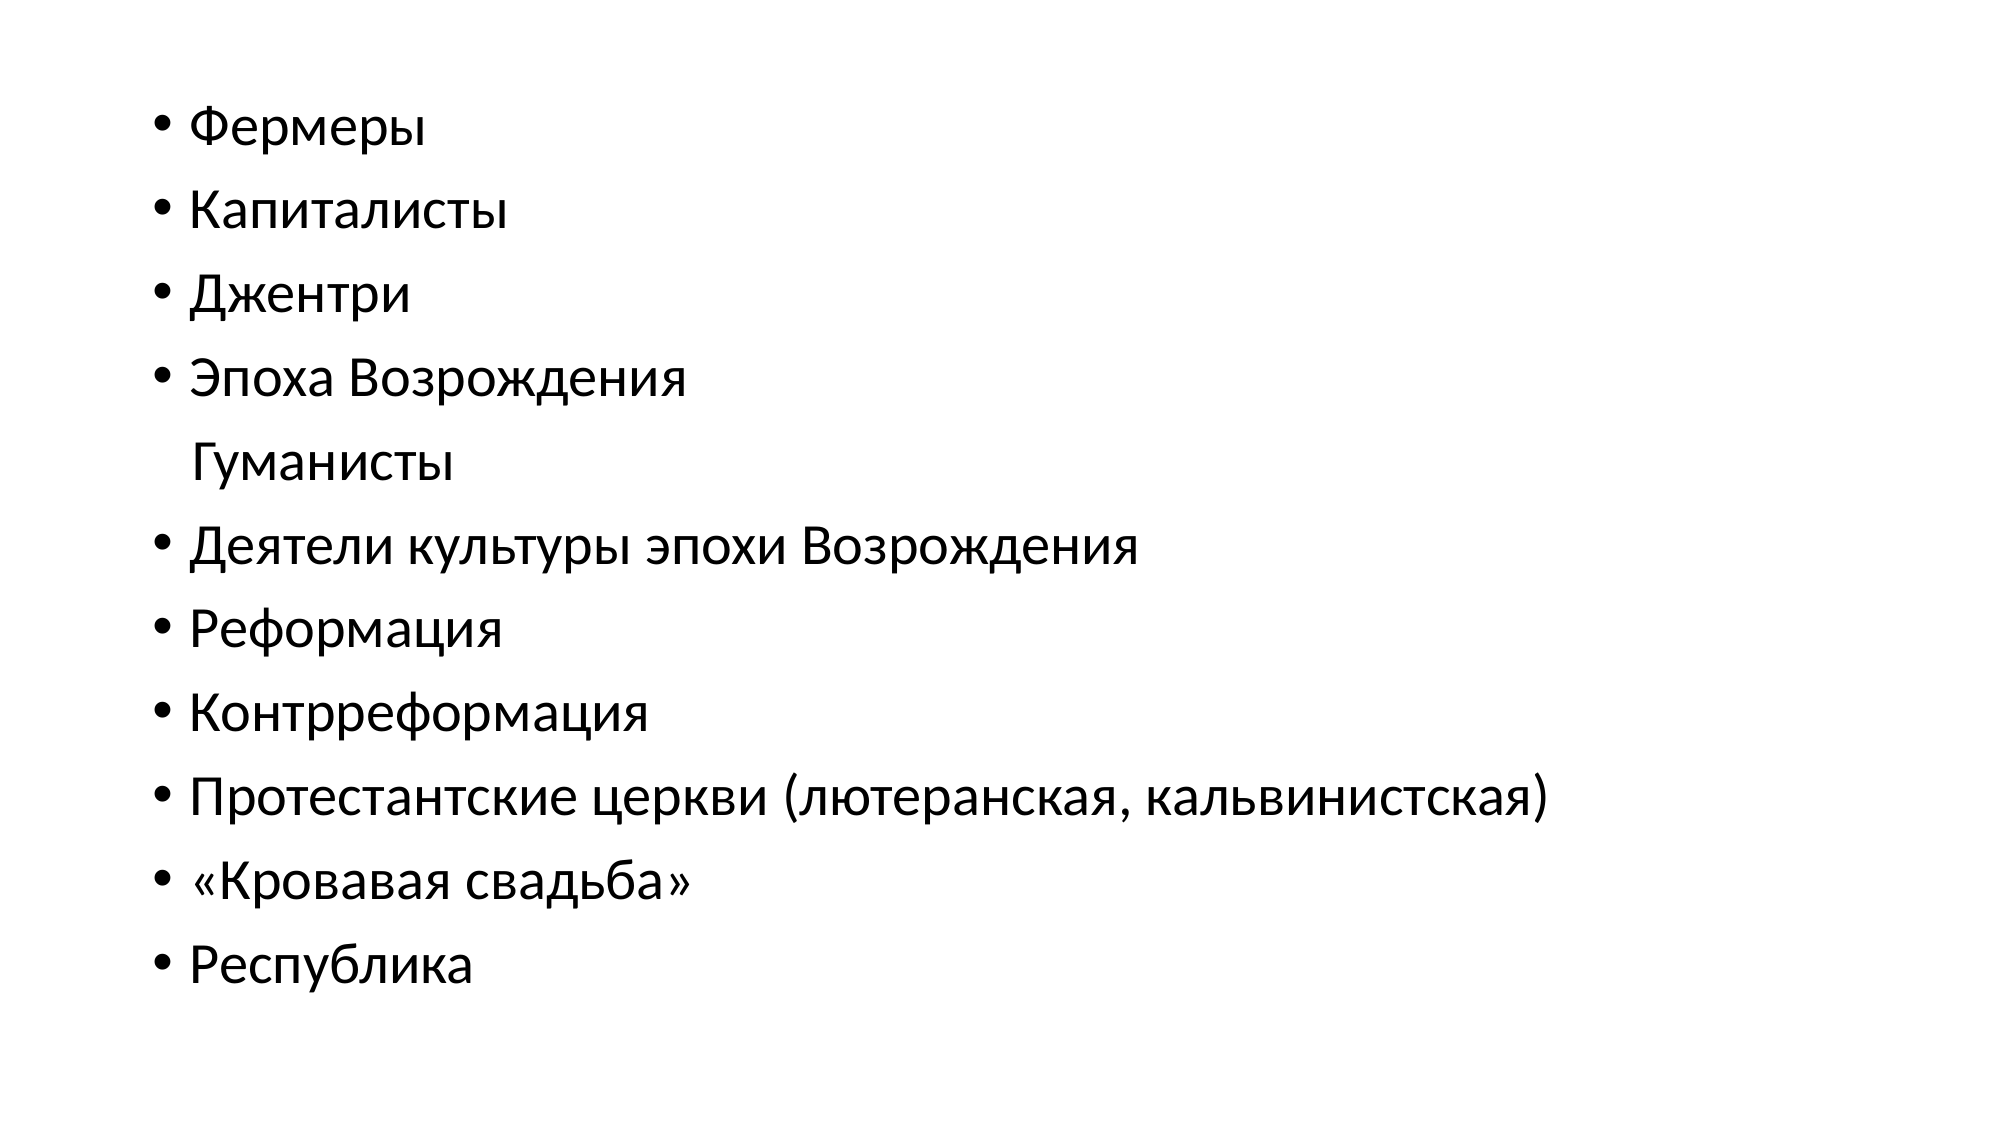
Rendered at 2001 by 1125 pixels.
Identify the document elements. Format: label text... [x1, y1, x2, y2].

list Фермеры Капиталисты Джентри Эпоха Возрождения Гуманисты Деятели культуры эпохи Возрождения Реформация Контрреформация Протестантские церкви (лютеранская, кальвинистская) «Кровавая свадьба» Республика [137, 87, 1863, 1014]
